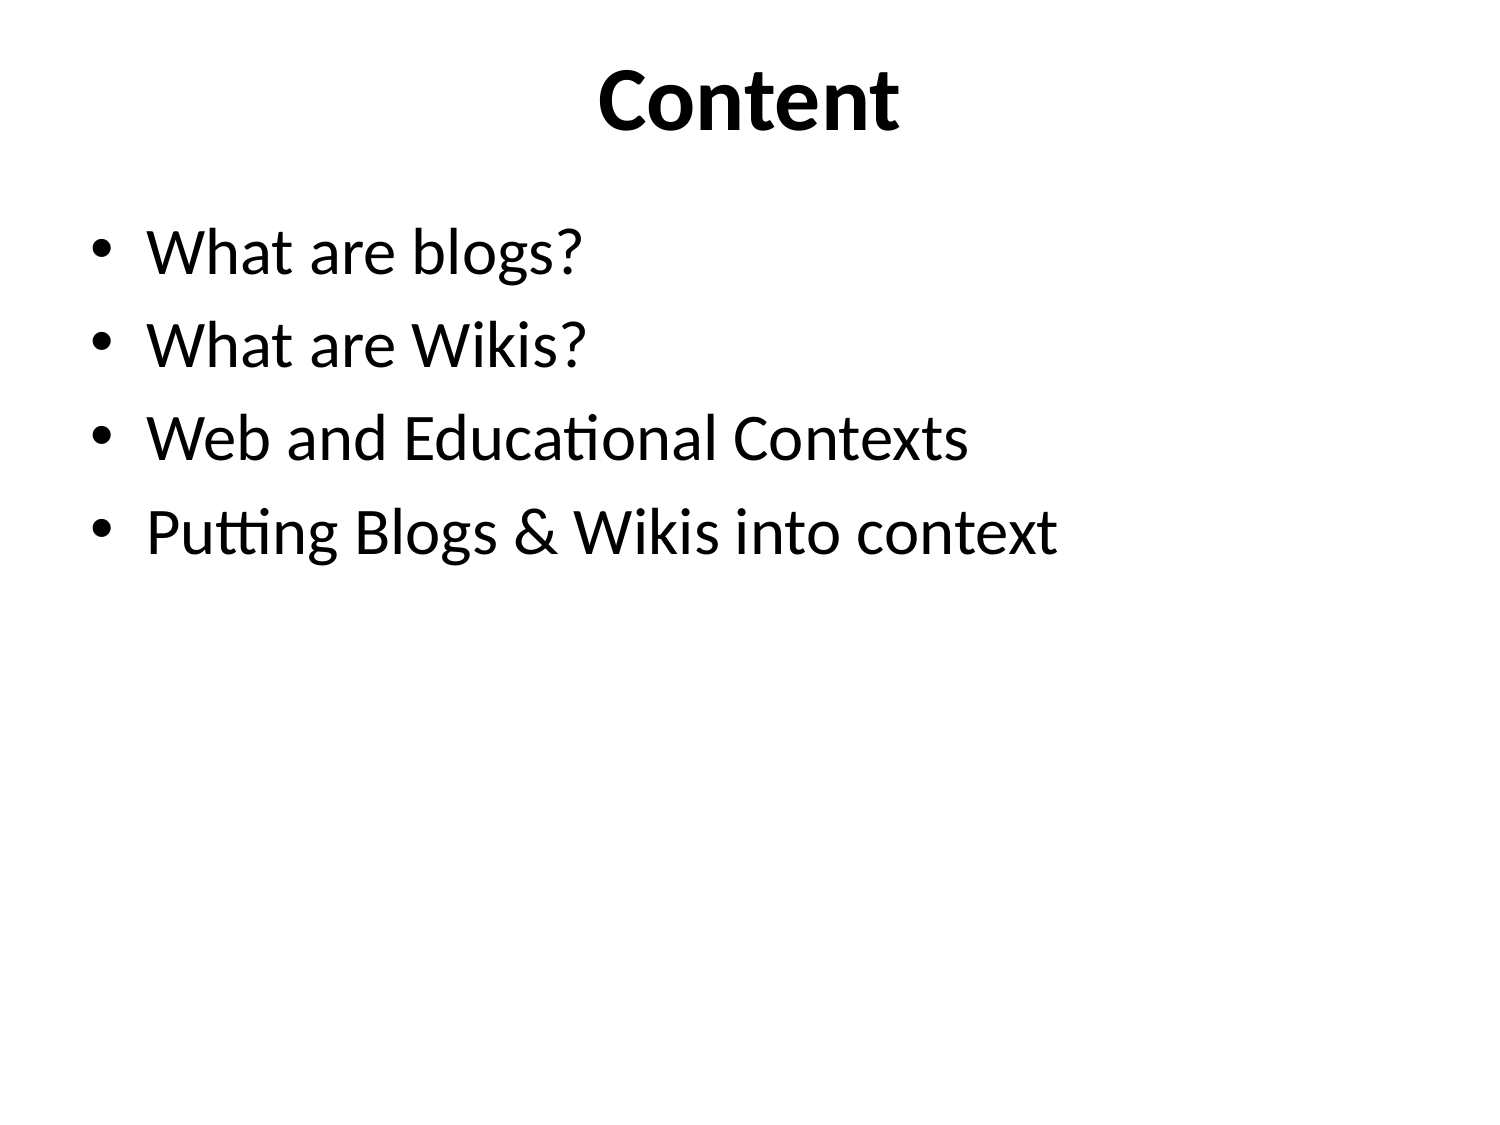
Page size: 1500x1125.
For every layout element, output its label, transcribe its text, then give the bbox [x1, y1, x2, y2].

list What are blogs? What are Wikis? Web and Educational Contexts Putting Blogs & Wikis into context [74, 199, 1426, 943]
title Content [74, 0, 1426, 188]
